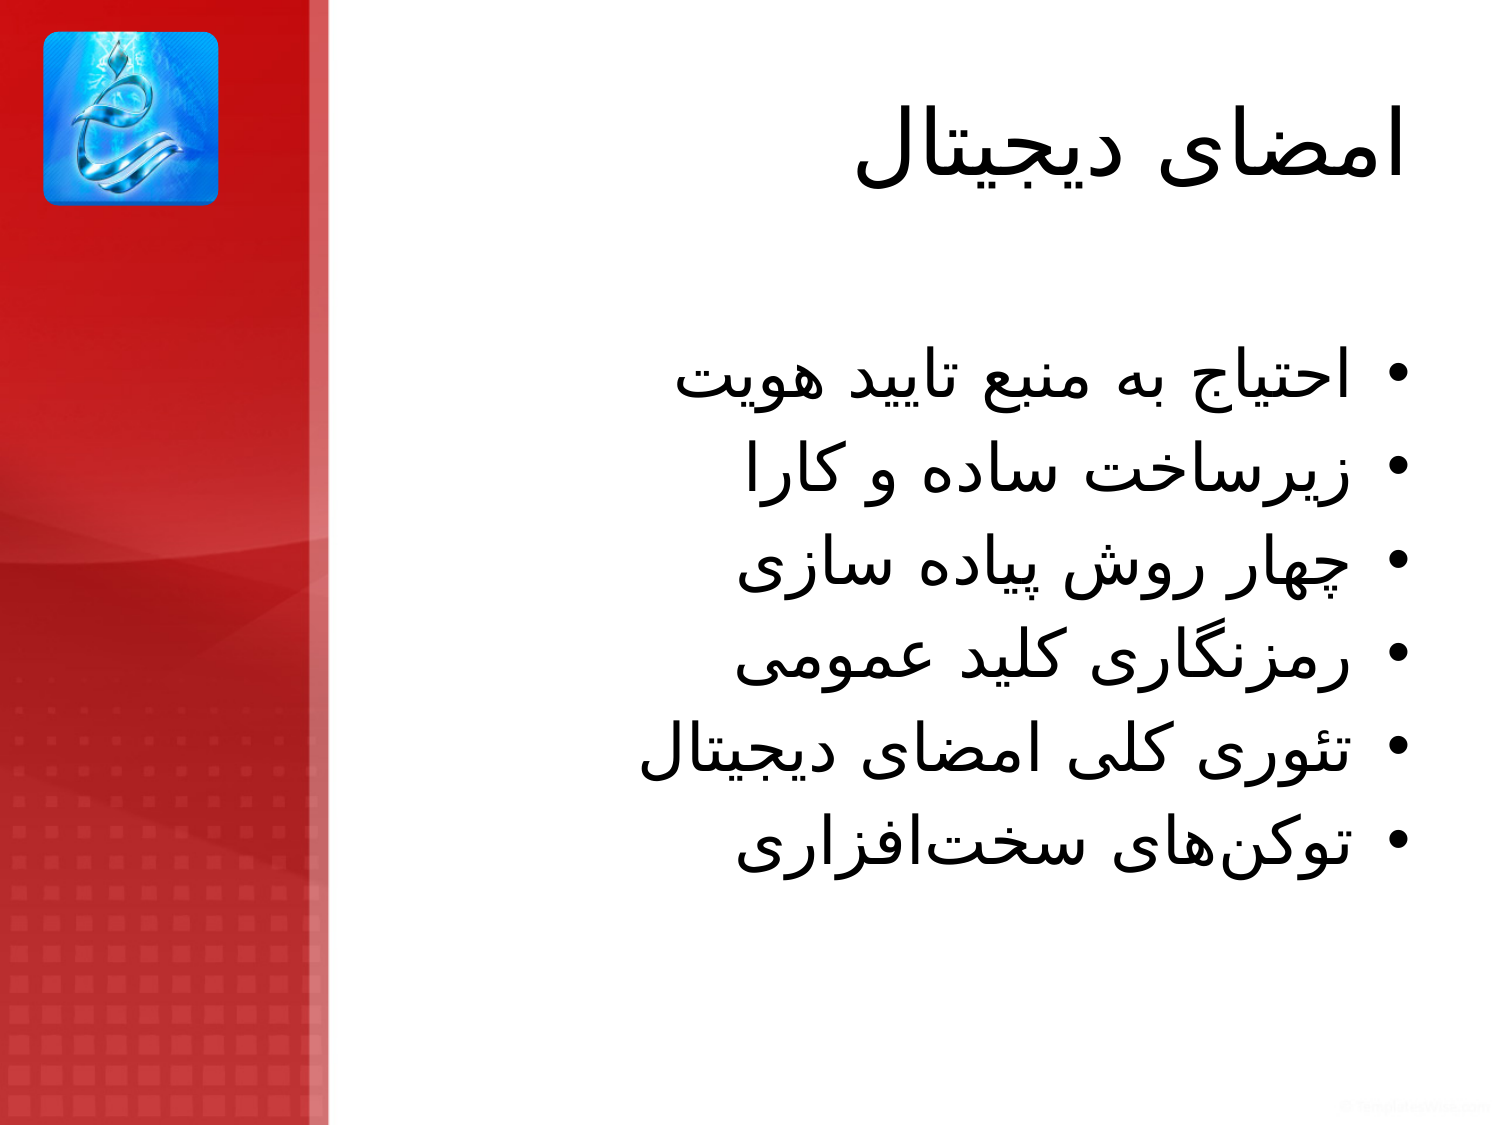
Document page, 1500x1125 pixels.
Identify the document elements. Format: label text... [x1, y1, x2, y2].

text_box احتیاج به منبع تایید هویت زیرساخت ساده و كارا چهار روش پیاده سازی رمزنگاری كلید عمومی تئوری كلی امضای دیجیتال توكن‌های سخت‌افزاری [348, 323, 1425, 1067]
text_box امضای دیجیتال [348, 45, 1425, 233]
picture [0, 0, 1500, 1125]
